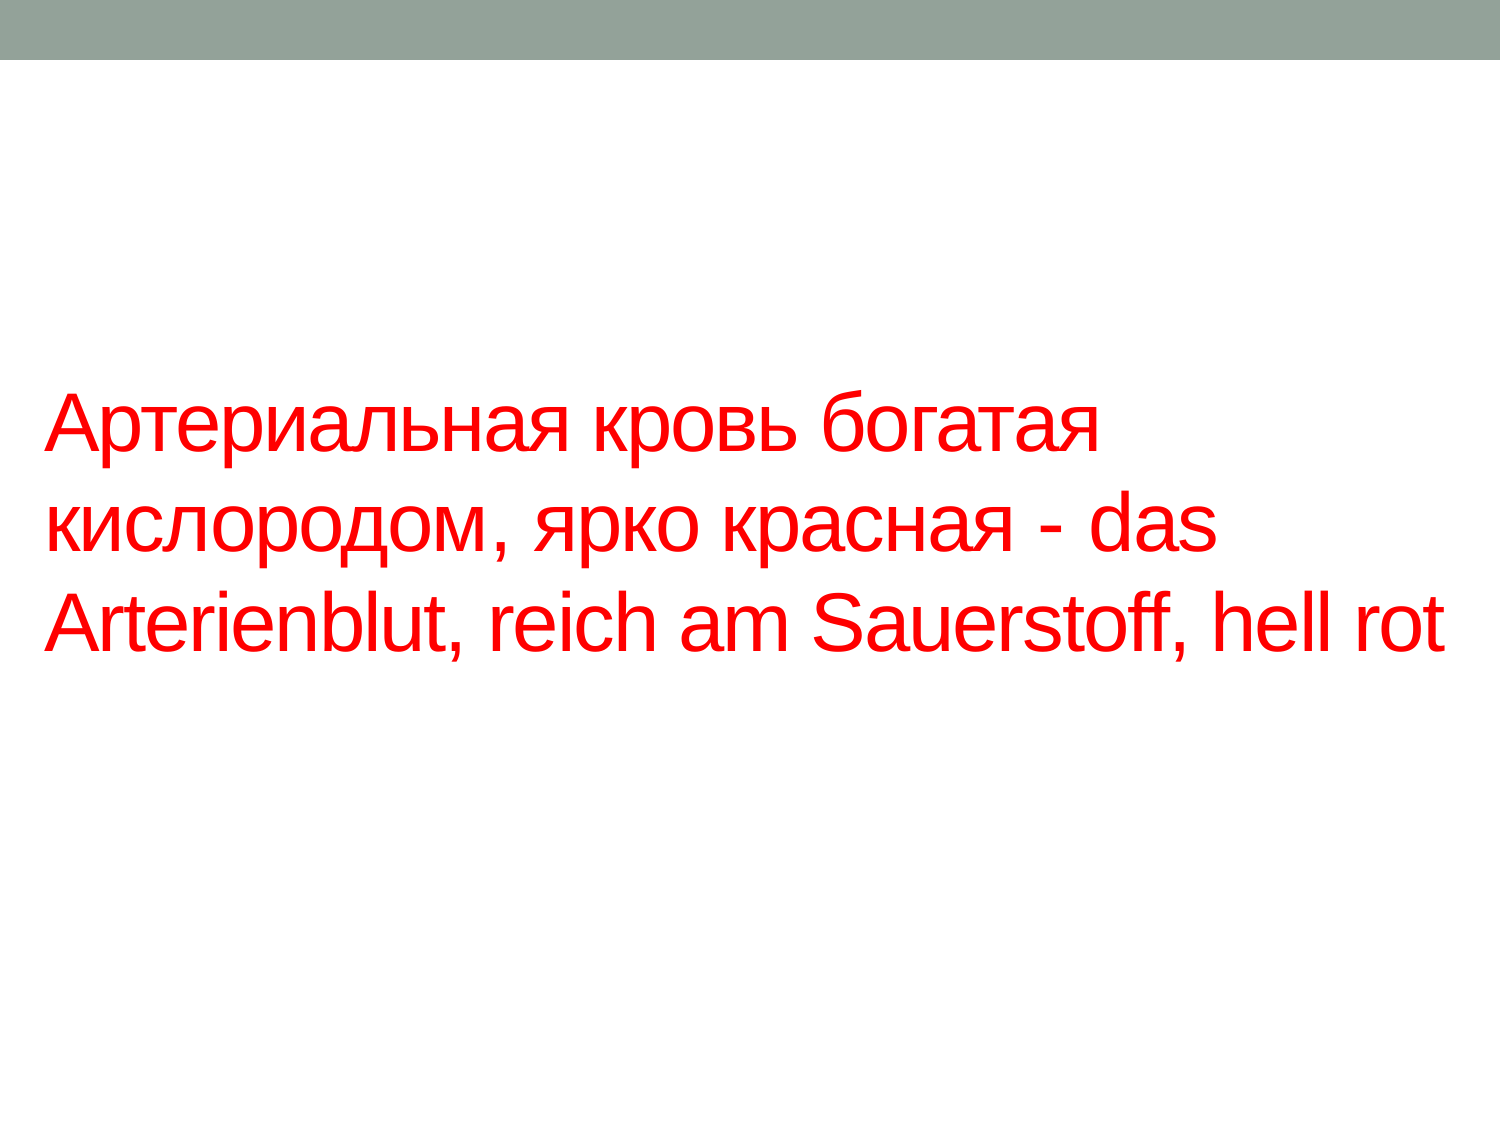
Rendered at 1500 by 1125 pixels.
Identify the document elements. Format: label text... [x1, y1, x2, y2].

title Артериальная кровь богатая кислородом, ярко красная - das Arterienblut, reich am Sauerstoff, hell rot [29, 160, 1500, 976]
